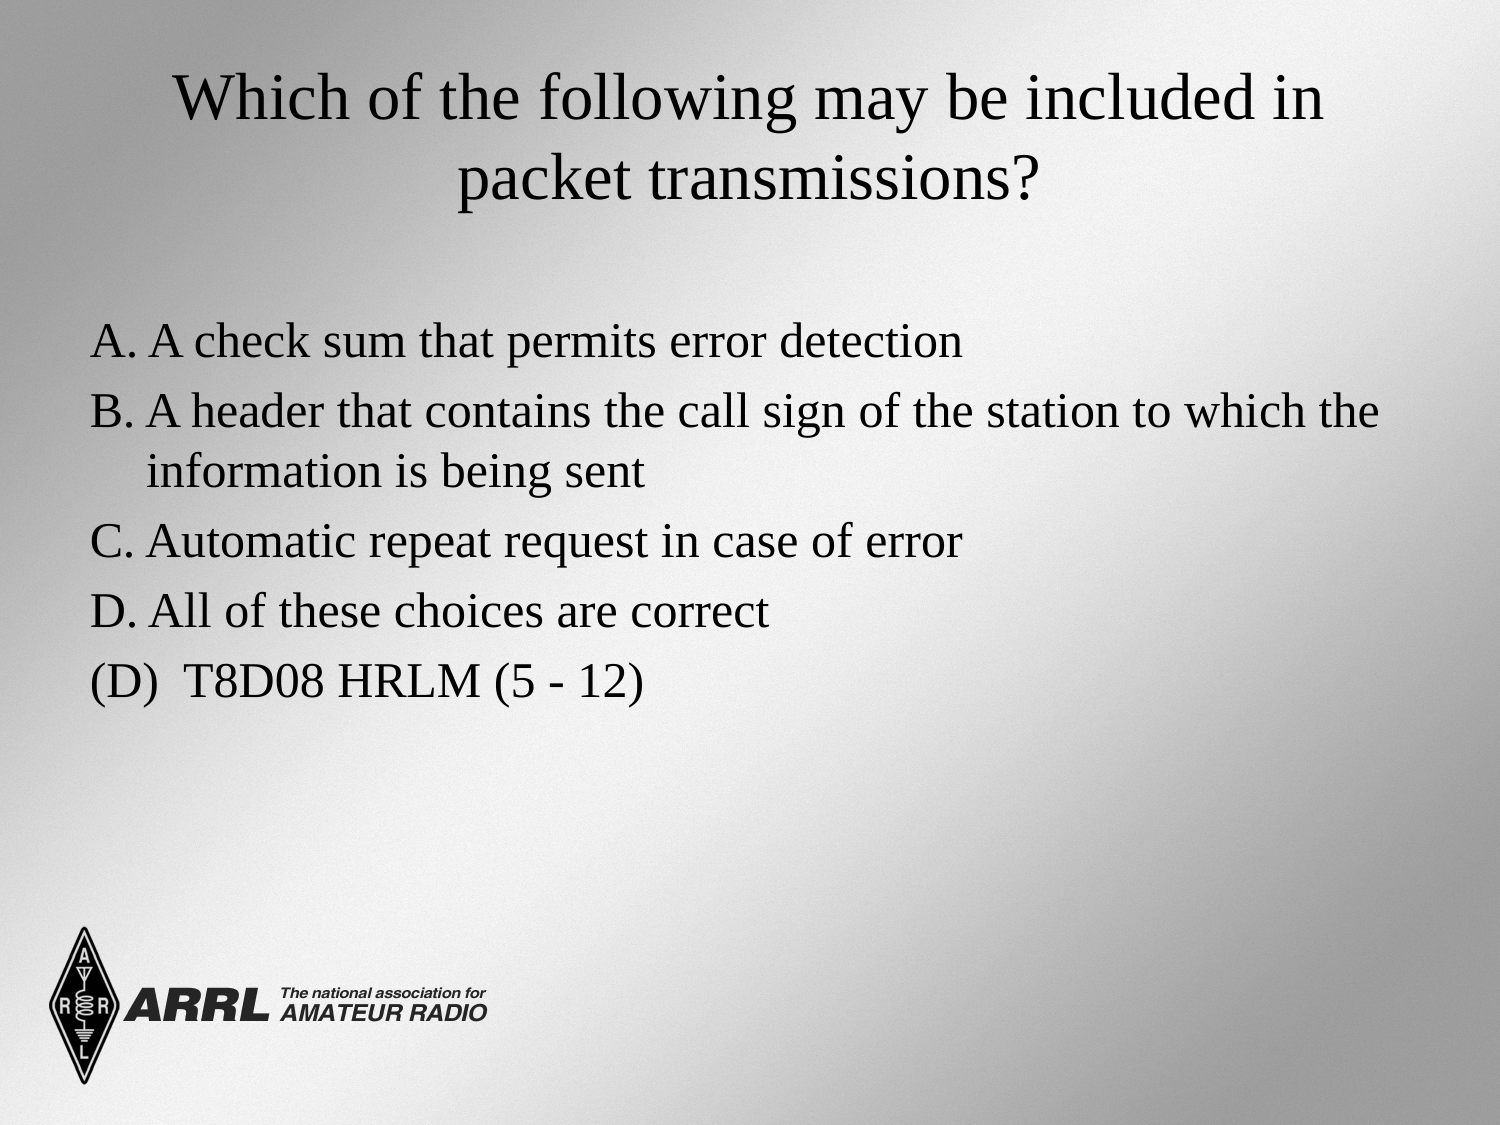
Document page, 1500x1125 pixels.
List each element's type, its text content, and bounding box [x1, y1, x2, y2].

list A. A check sum that permits error detection B. A header that contains the call sign of the station to which the information is being sent C. Automatic repeat request in case of error D. All of these choices are correct (D) T8D08 HRLM (5 - 12) [75, 299, 1425, 1005]
picture [0, 0, 1500, 1125]
title Which of the following may be included in packet transmissions? [75, 45, 1425, 233]
